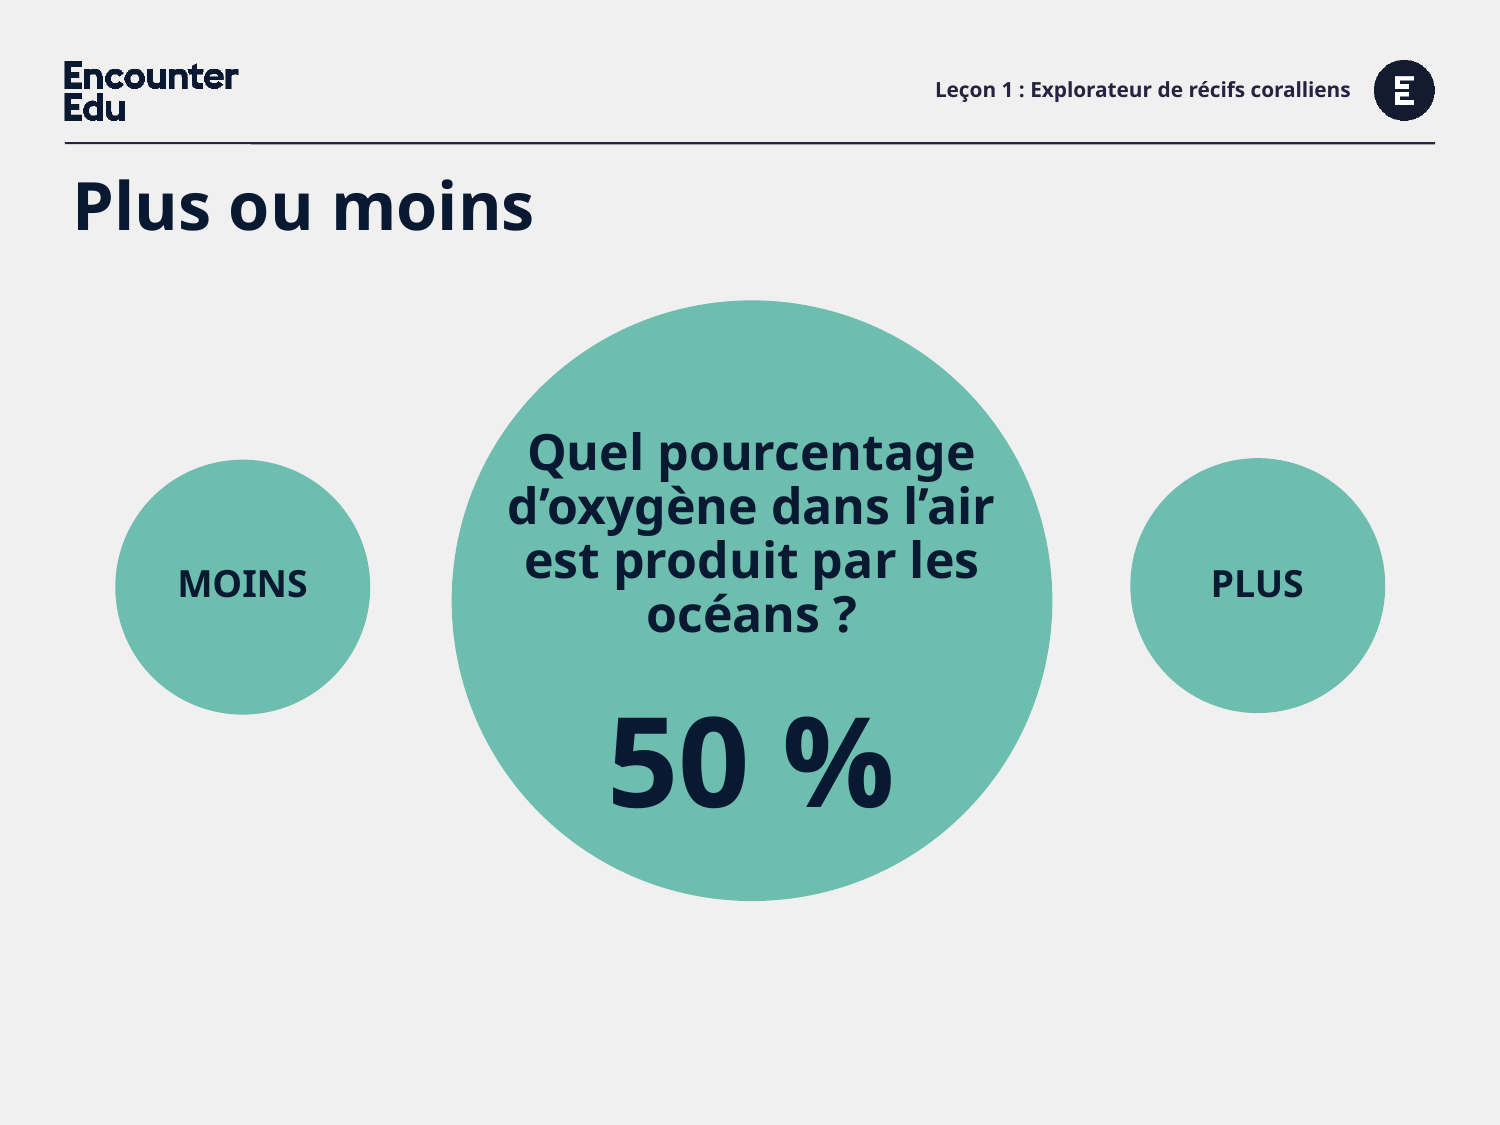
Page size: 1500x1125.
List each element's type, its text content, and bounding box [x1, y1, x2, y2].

text_box Plus ou moins [64, 156, 587, 252]
picture [1372, 58, 1436, 122]
title Leçon 1 : Explorateur de récifs coralliens [749, 67, 1359, 114]
list 50 % [482, 691, 1021, 874]
picture [60, 59, 243, 122]
text_box PLUS [1079, 516, 1435, 655]
list Quel pourcentage d’oxygène dans l’air est produit par les océans ? [482, 419, 1021, 602]
list MOINS [64, 515, 421, 656]
